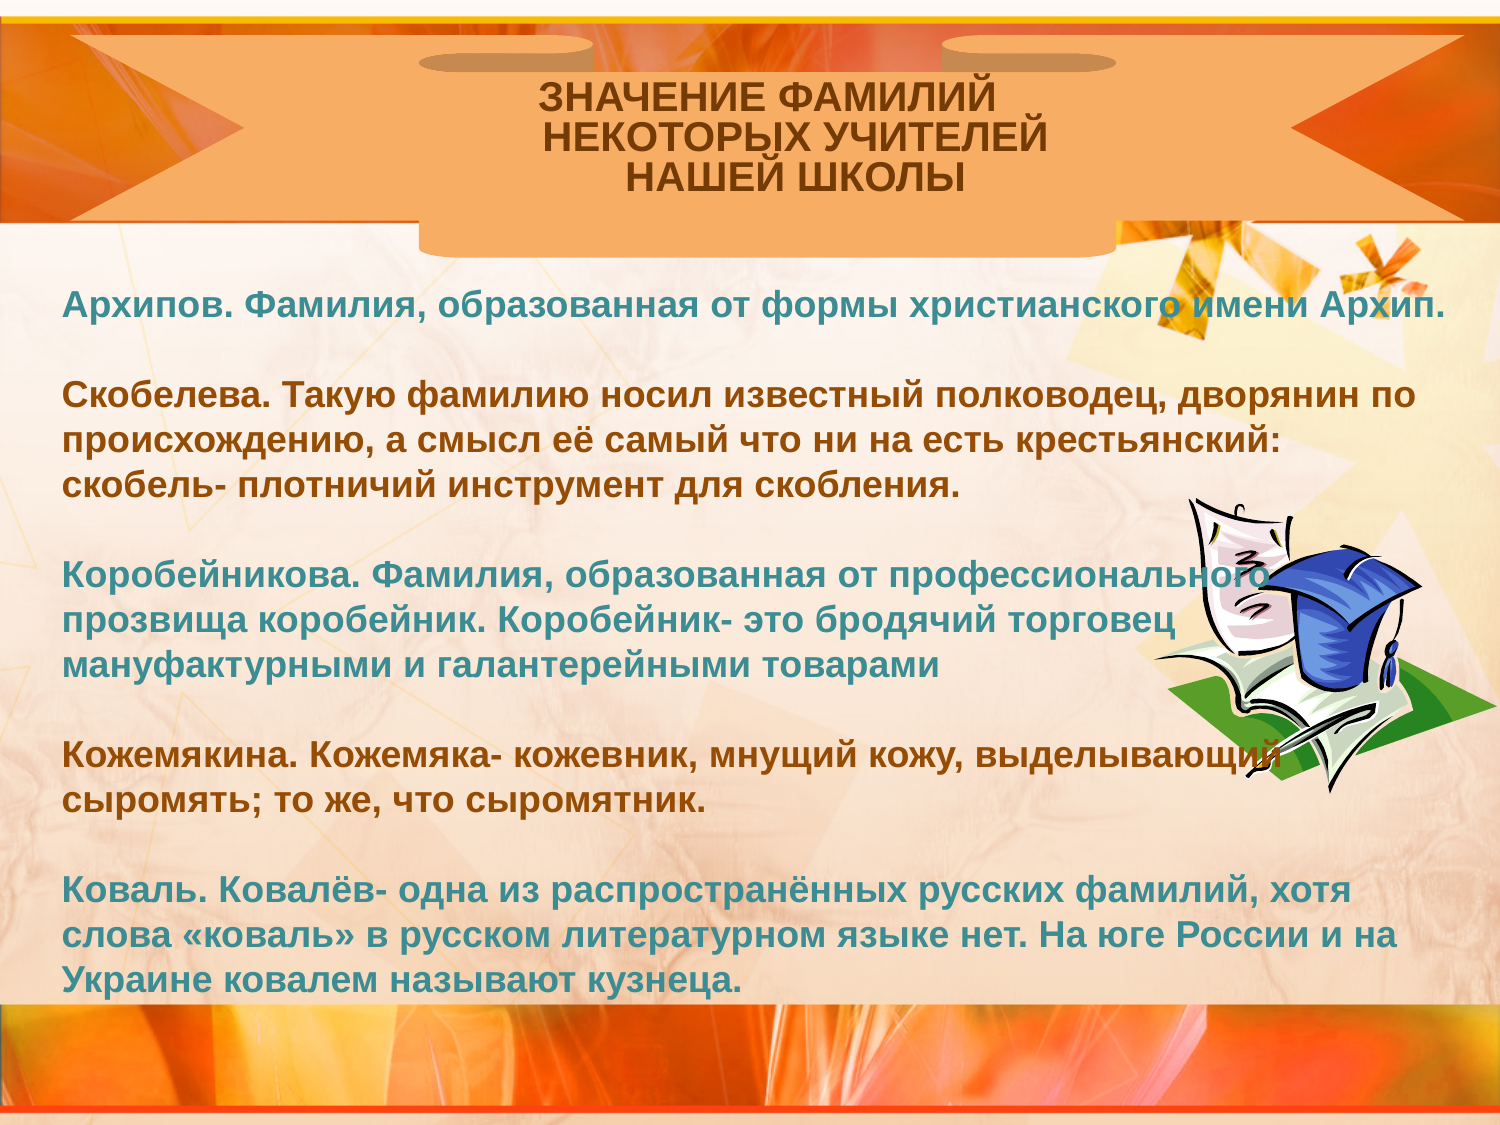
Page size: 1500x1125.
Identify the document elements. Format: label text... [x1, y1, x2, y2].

text_box Архипов. Фамилия, образованная от формы христианского имени Архип. Скобелева. Такую фамилию носил известный полководец, дворянин по происхождению, а смысл её самый что ни на есть крестьянский: скобель- плотничий инструмент для скобления. Коробейникова. Фамилия, образованная от профессионального прозвища коробейник. Коробейник- это бродячий торговец мануфактурными и галантерейными товарами Кожемякина. Кожемяка- кожевник, мнущий кожу, выделывающий сыромять; то же, что сыромятник. Коваль. Ковалёв- одна из распространённых русских фамилий, хотя слова «коваль» в русском литературном языке нет. На юге России и на Украине ковалем называют кузнеца. [46, 222, 1465, 1053]
text_box ЗНАЧЕНИЕ ФАМИЛИЙ НЕКОТОРЫХ УЧИТЕЛЕЙ НАШЕЙ ШКОЛЫ [70, 35, 1465, 258]
picture [0, 0, 1500, 1125]
